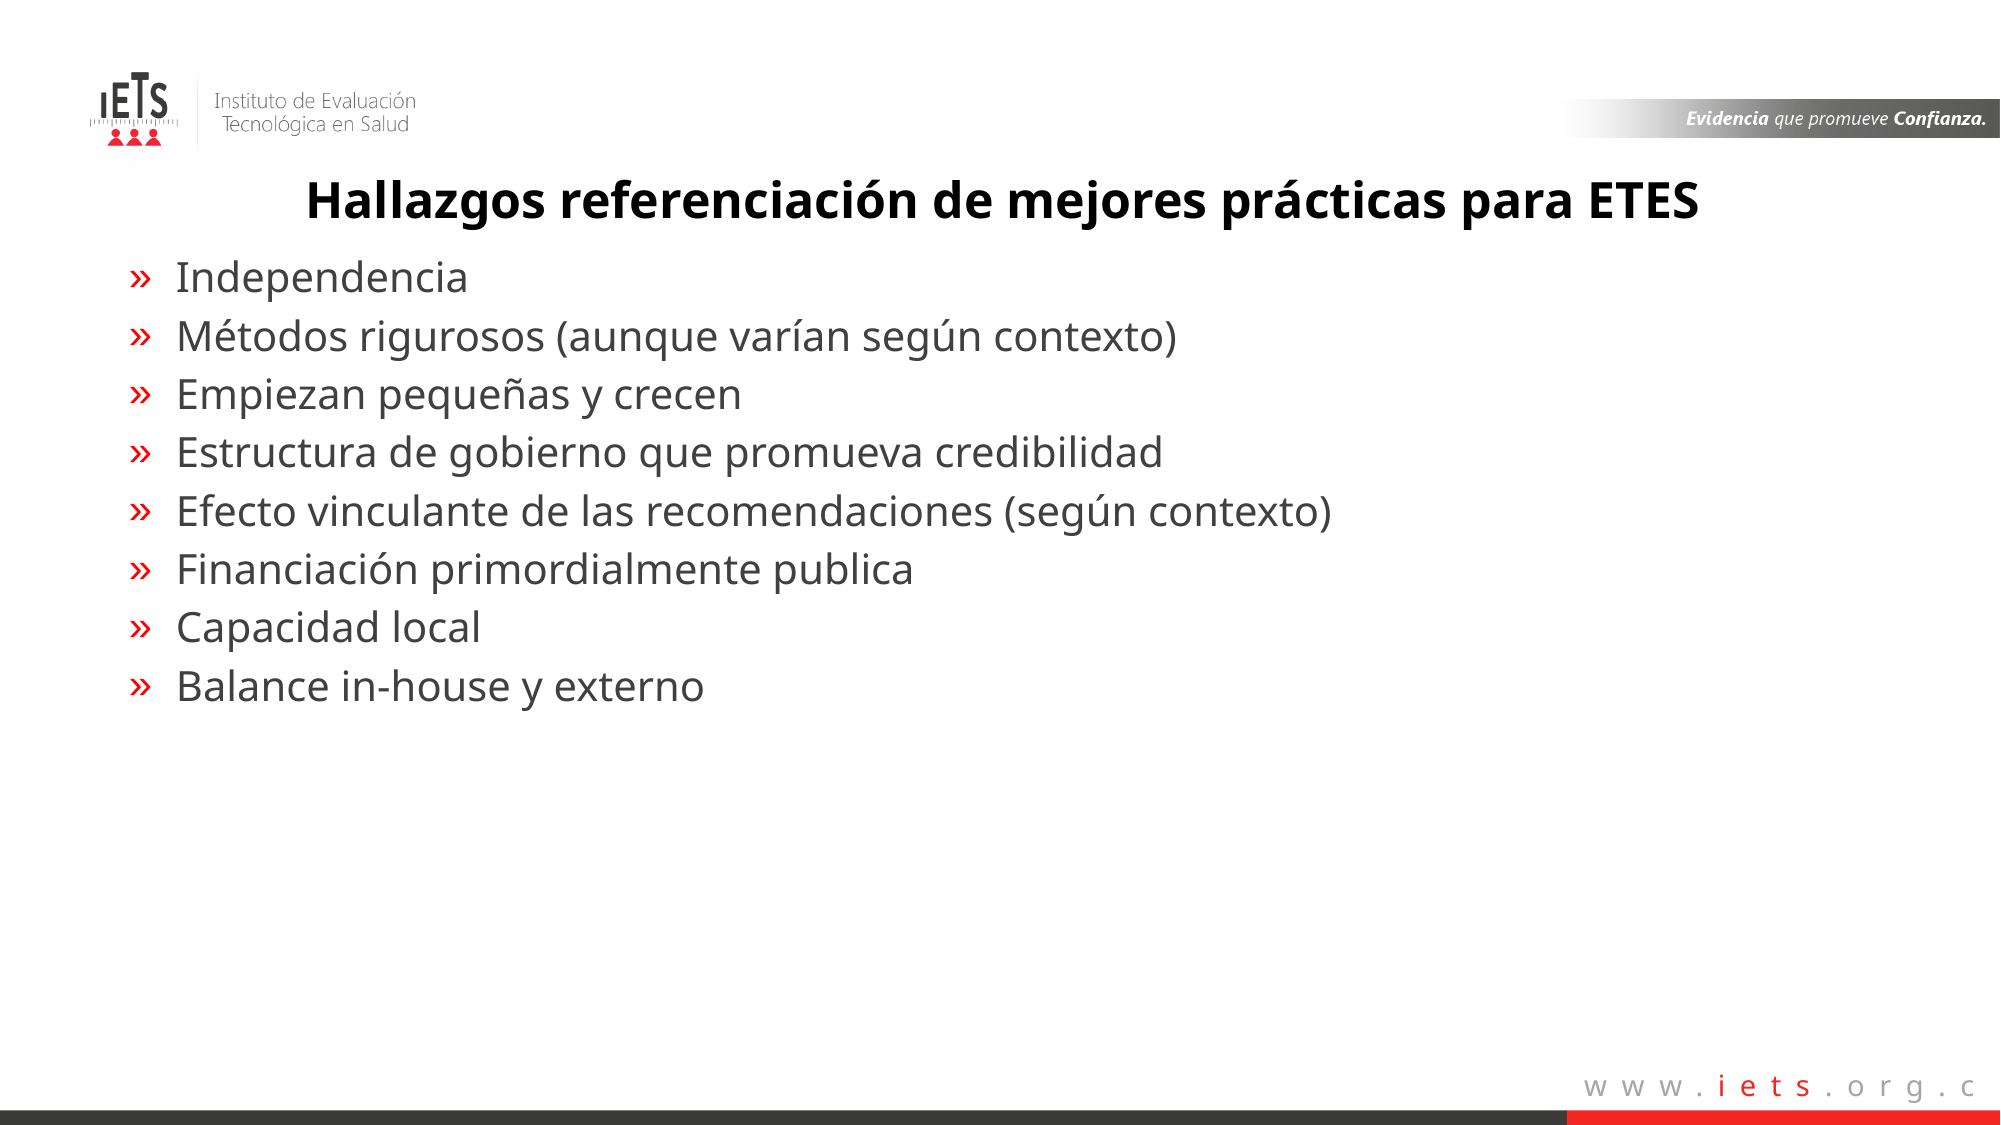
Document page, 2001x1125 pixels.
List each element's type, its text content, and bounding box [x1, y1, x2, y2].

text_box Hallazgos referenciación de mejores prácticas para ETES [273, 160, 1733, 279]
picture [1546, 99, 2000, 138]
picture [90, 54, 422, 174]
list Independencia Métodos rigurosos (aunque varían según contexto) Empiezan pequeñas y crecen Estructura de gobierno que promueva credibilidad Efecto vinculante de las recomendaciones (según contexto) Financiación primordialmente publica Capacidad local Balance in-house y externo [114, 243, 1957, 1083]
